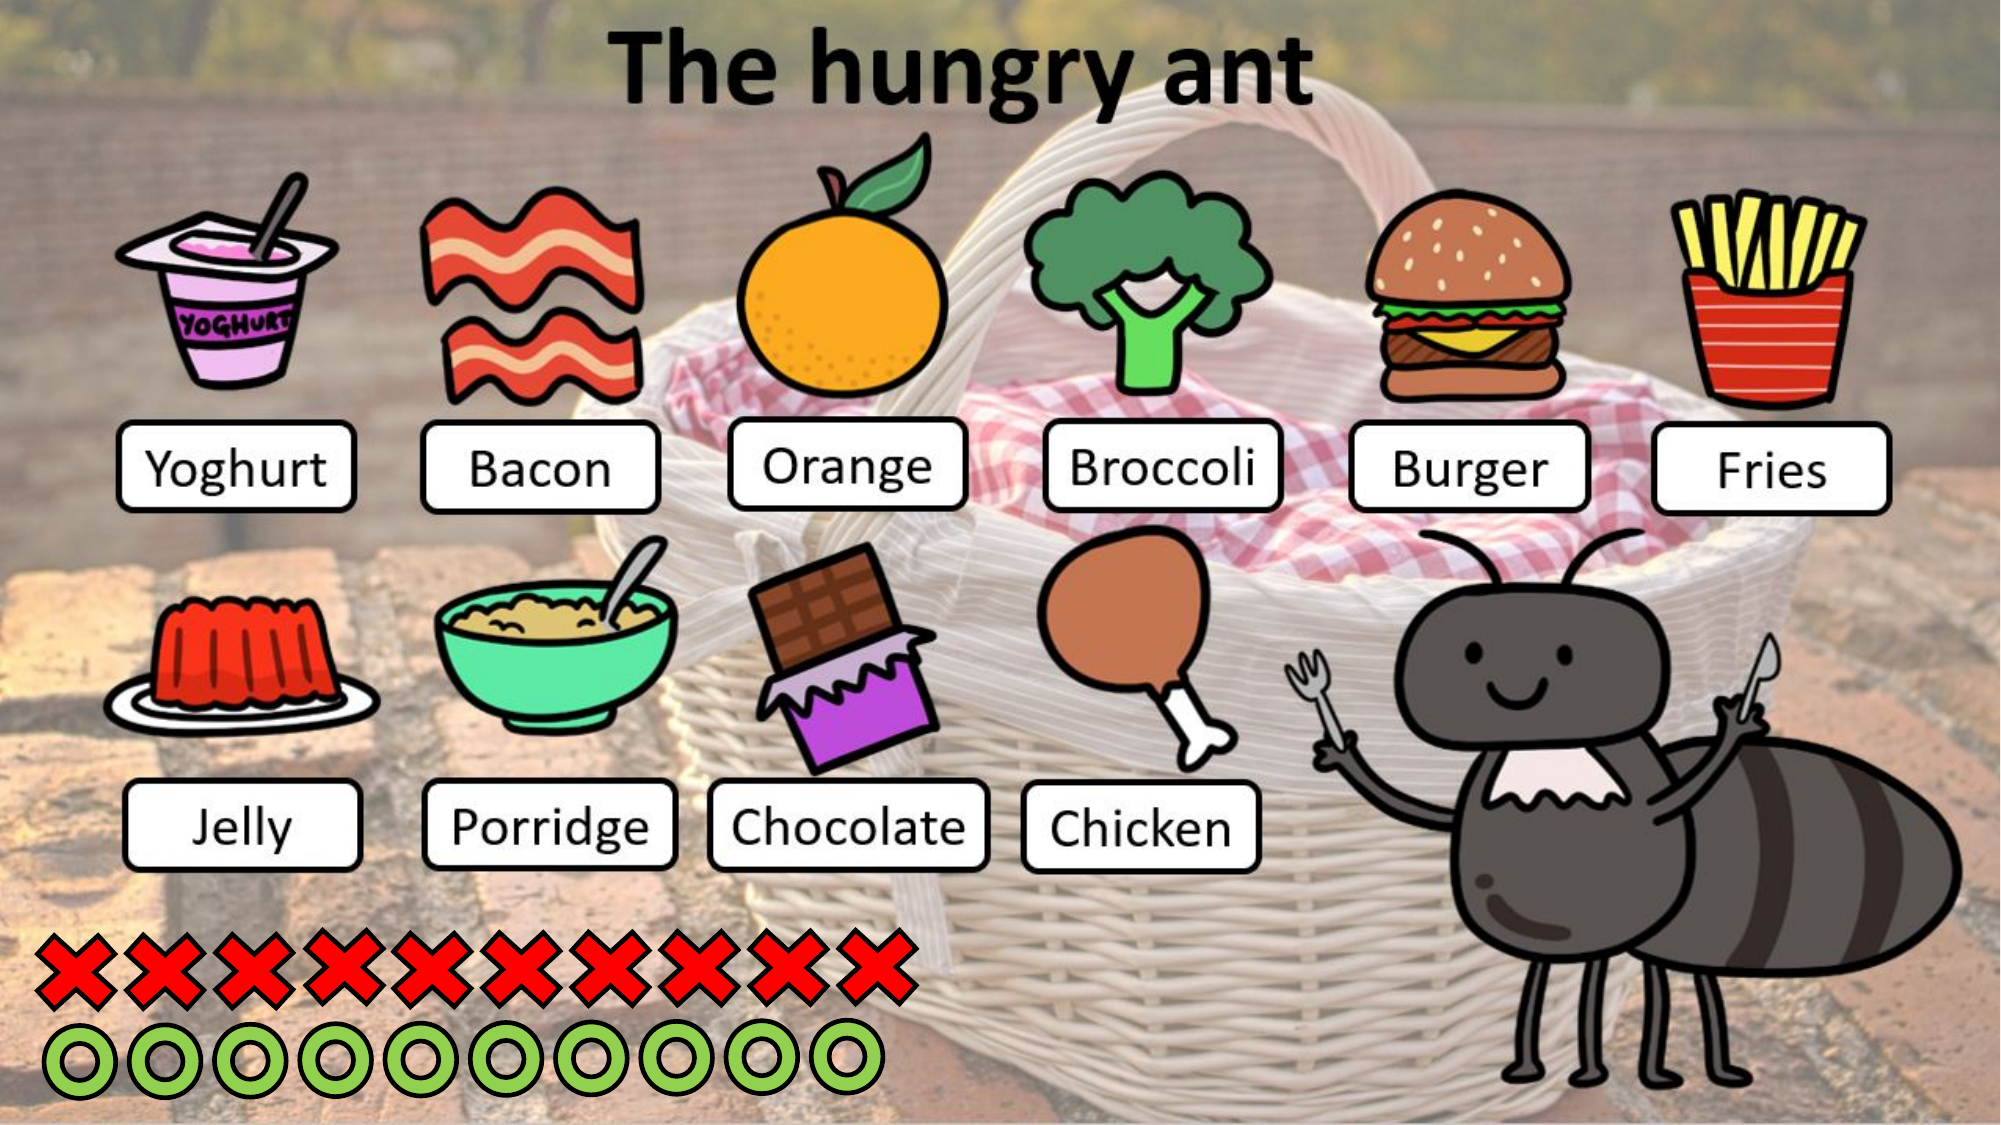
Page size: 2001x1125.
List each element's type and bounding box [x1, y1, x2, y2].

text_box [42, 1024, 117, 1100]
text_box [837, 928, 918, 1006]
text_box [554, 1020, 629, 1096]
text_box [639, 1020, 714, 1096]
text_box [570, 930, 651, 1008]
text_box [383, 1022, 458, 1098]
text_box [35, 934, 117, 1011]
text_box [214, 932, 295, 1010]
picture [0, 0, 2001, 1125]
text_box [810, 1019, 884, 1095]
text_box [481, 931, 562, 1008]
text_box [748, 929, 829, 1006]
text_box [304, 928, 385, 1006]
text_box [659, 930, 740, 1007]
text_box [213, 1023, 288, 1099]
text_box [724, 1019, 799, 1095]
text_box [469, 1021, 543, 1097]
text_box [125, 933, 206, 1011]
text_box [392, 931, 473, 1009]
text_box [128, 1023, 202, 1099]
text_box [298, 1022, 373, 1098]
